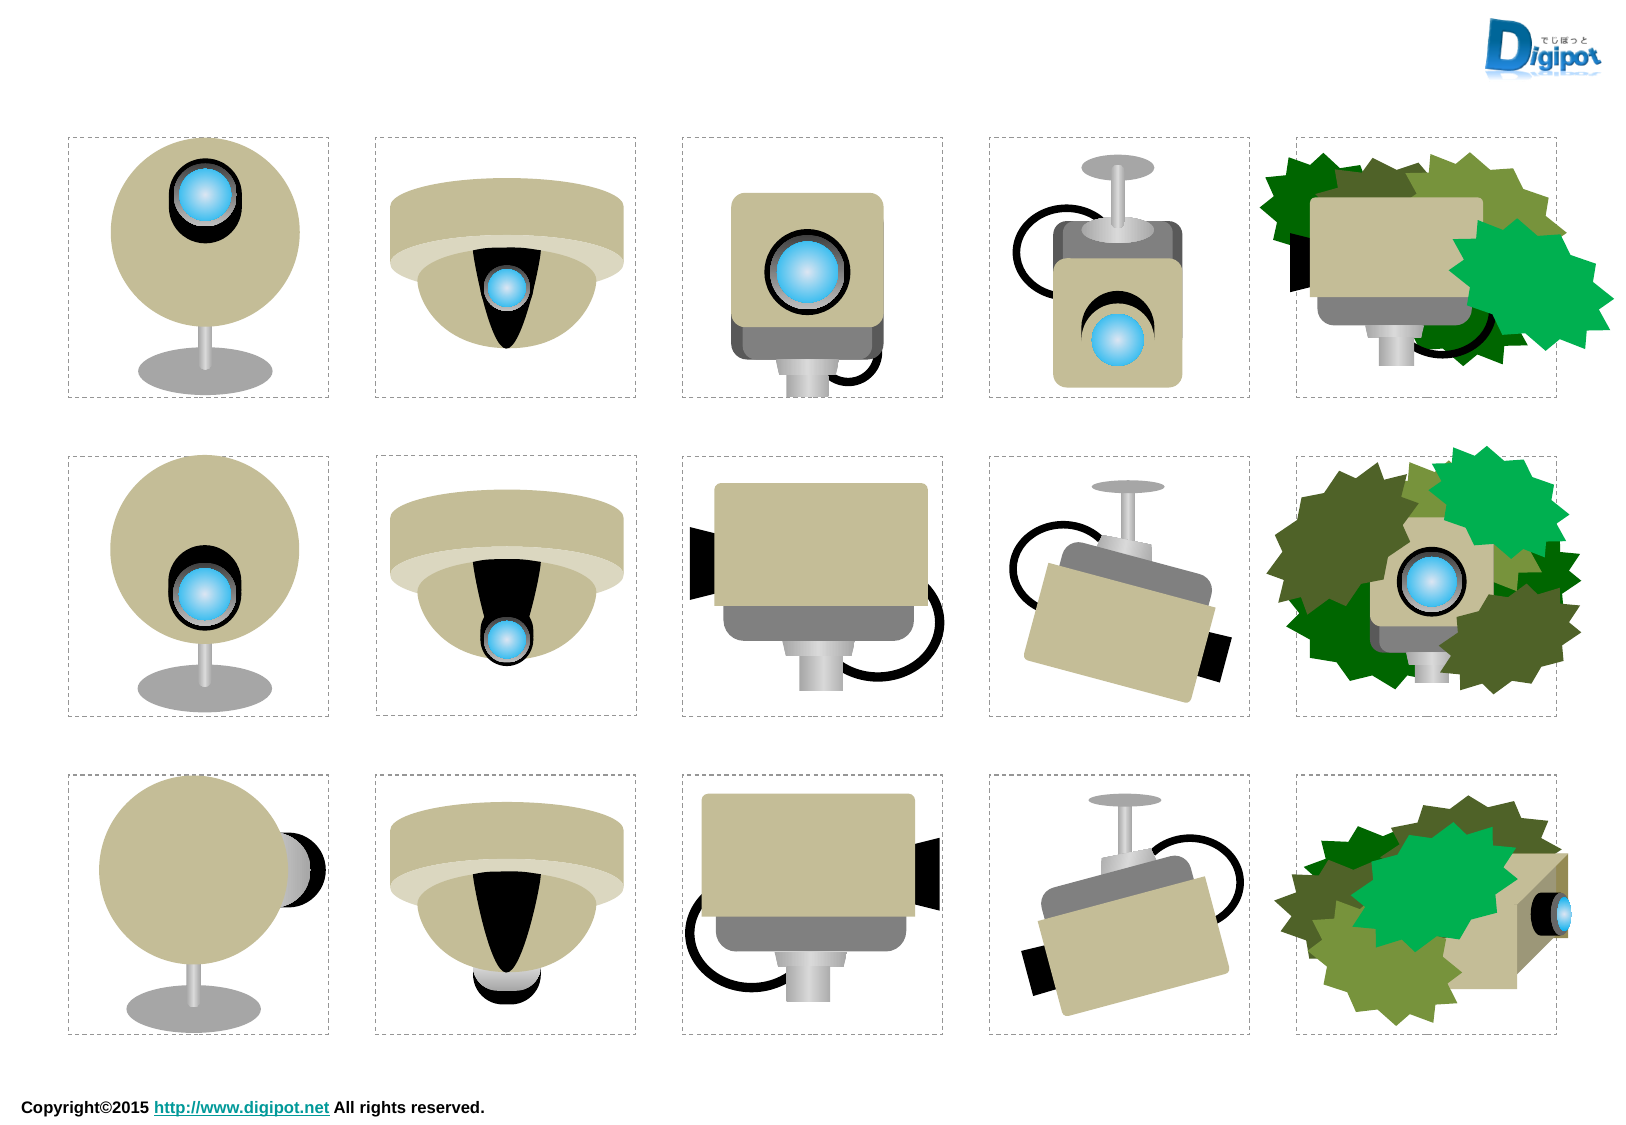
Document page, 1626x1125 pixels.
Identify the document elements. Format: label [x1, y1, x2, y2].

text_box [109, 454, 300, 713]
text_box [730, 192, 884, 397]
text_box [389, 177, 624, 349]
text_box [98, 775, 326, 1034]
text_box [389, 489, 624, 667]
text_box [1272, 795, 1572, 1020]
text_box [110, 137, 300, 396]
text_box [1026, 793, 1245, 997]
picture [1485, 18, 1602, 82]
text_box [389, 801, 624, 1005]
text_box [1254, 156, 1623, 366]
text_box [1008, 479, 1227, 684]
text_box [689, 482, 945, 691]
text_box [1012, 154, 1183, 388]
text_box [684, 793, 940, 1002]
text_box [1251, 452, 1588, 689]
